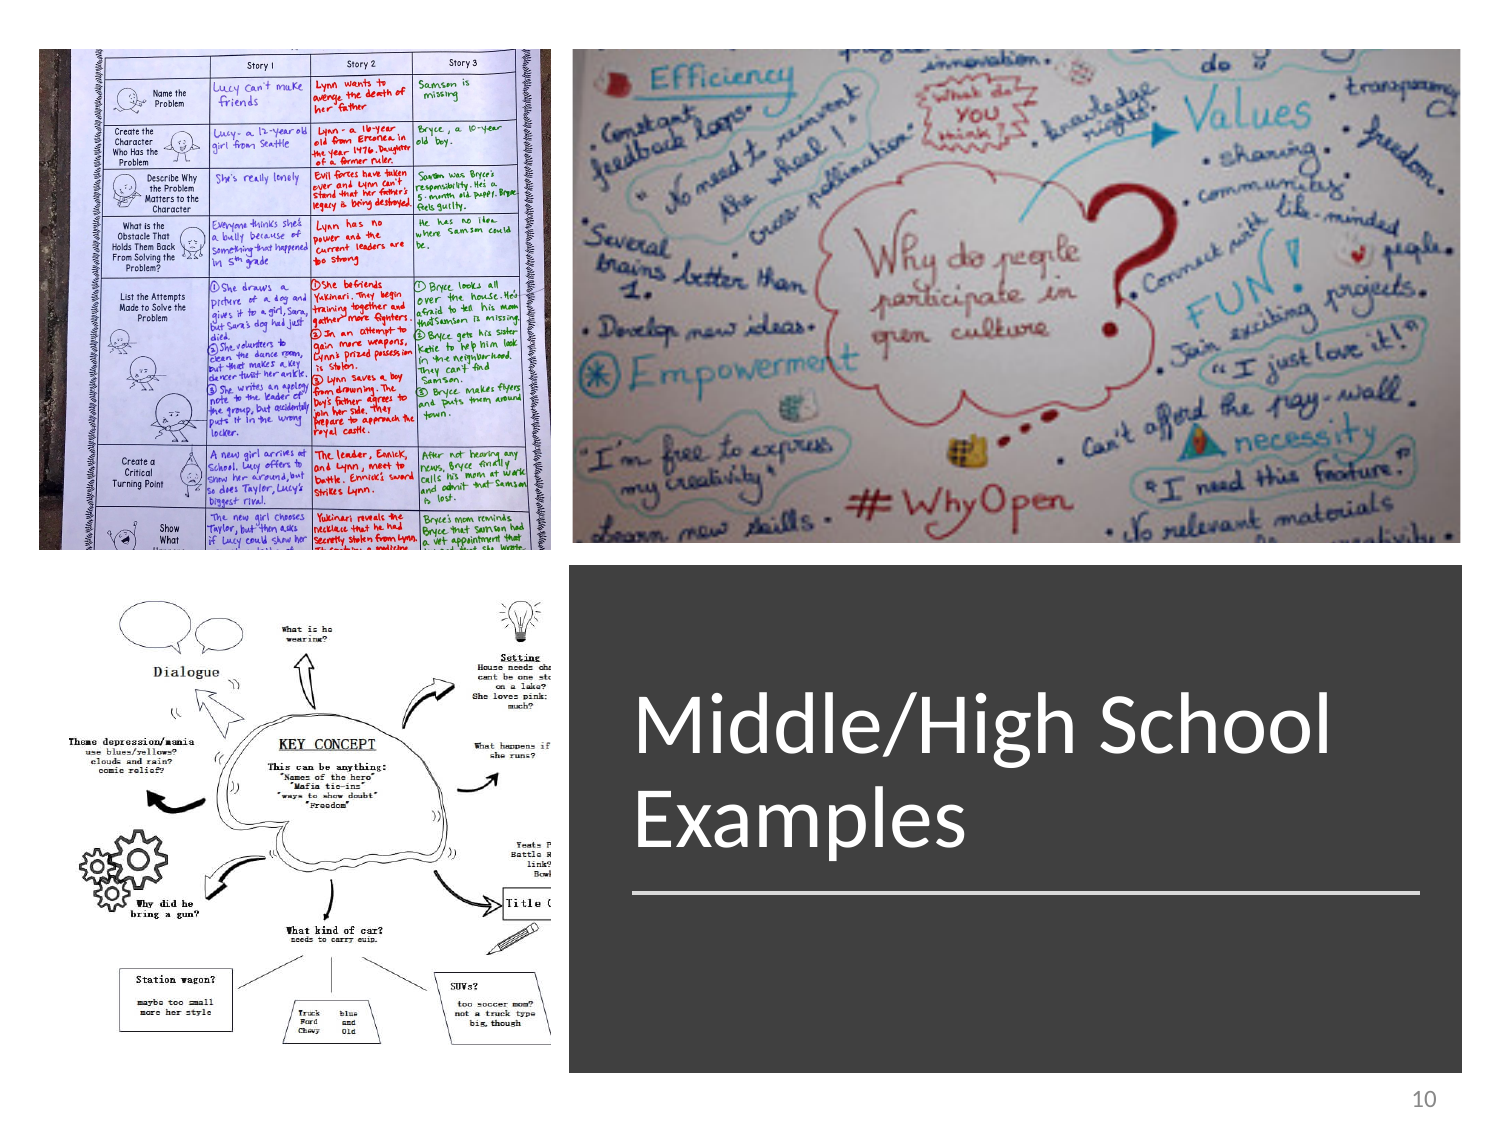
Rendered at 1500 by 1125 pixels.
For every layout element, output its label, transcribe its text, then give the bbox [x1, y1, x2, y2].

picture [572, 49, 1461, 543]
title Middle/High School Examples [617, 625, 1414, 875]
picture [39, 575, 551, 1073]
slide_number 10 [1114, 1072, 1452, 1123]
picture [39, 49, 551, 550]
text_box [579, 575, 1452, 1063]
